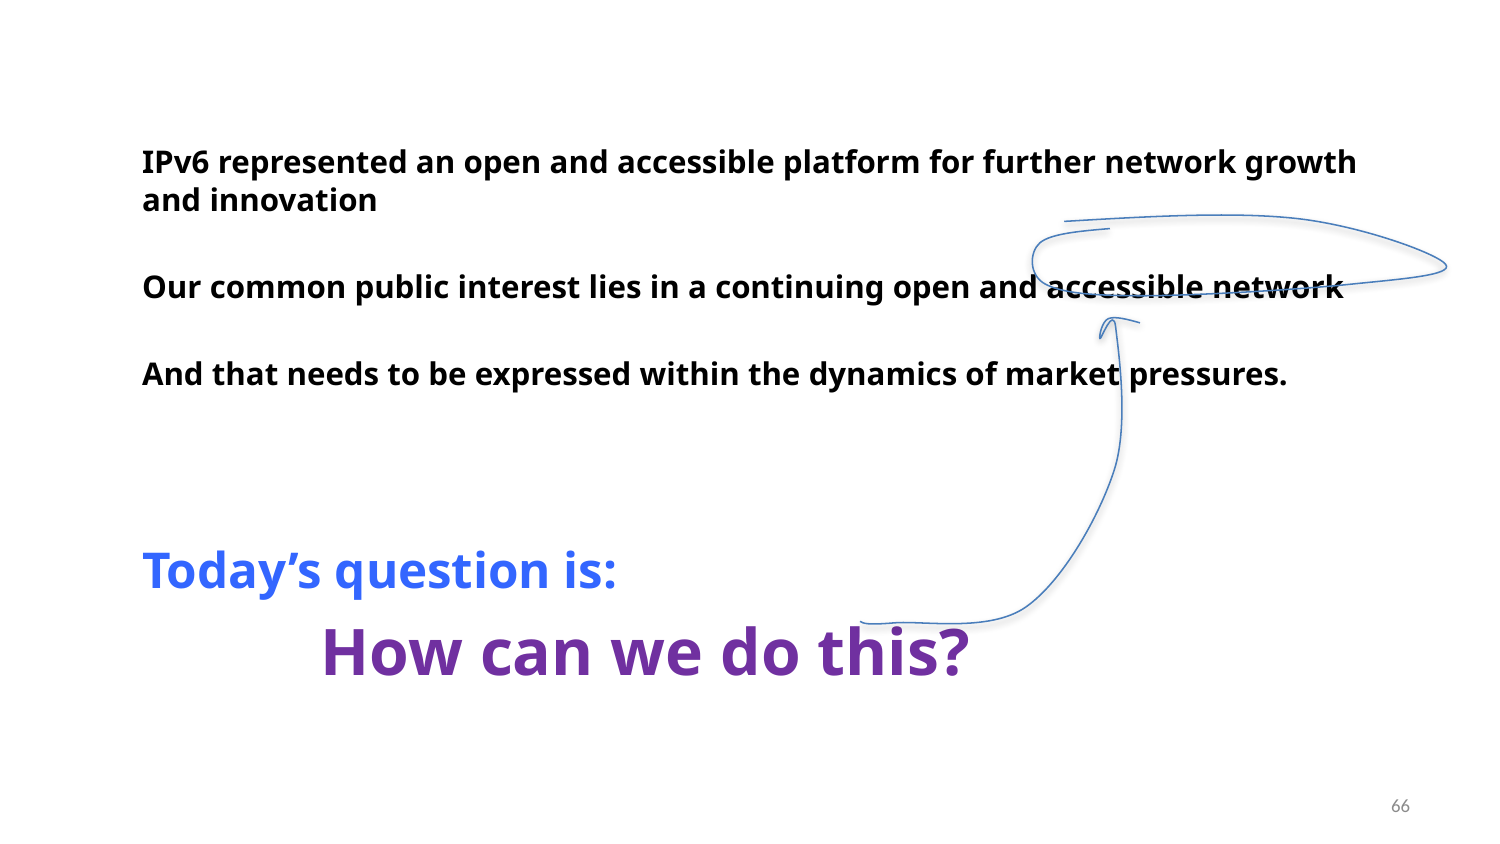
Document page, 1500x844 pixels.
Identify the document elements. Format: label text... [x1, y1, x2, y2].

list IPv6 represented an open and accessible platform for further network growth and innovation Our common public interest lies in a continuing open and accessible network And that needs to be expressed within the dynamics of market pressures. Today’s question is: How can we do this? [127, 135, 1430, 709]
text_box [1031, 214, 1448, 297]
text_box [859, 316, 1141, 625]
slide_number 66 [1074, 782, 1425, 827]
